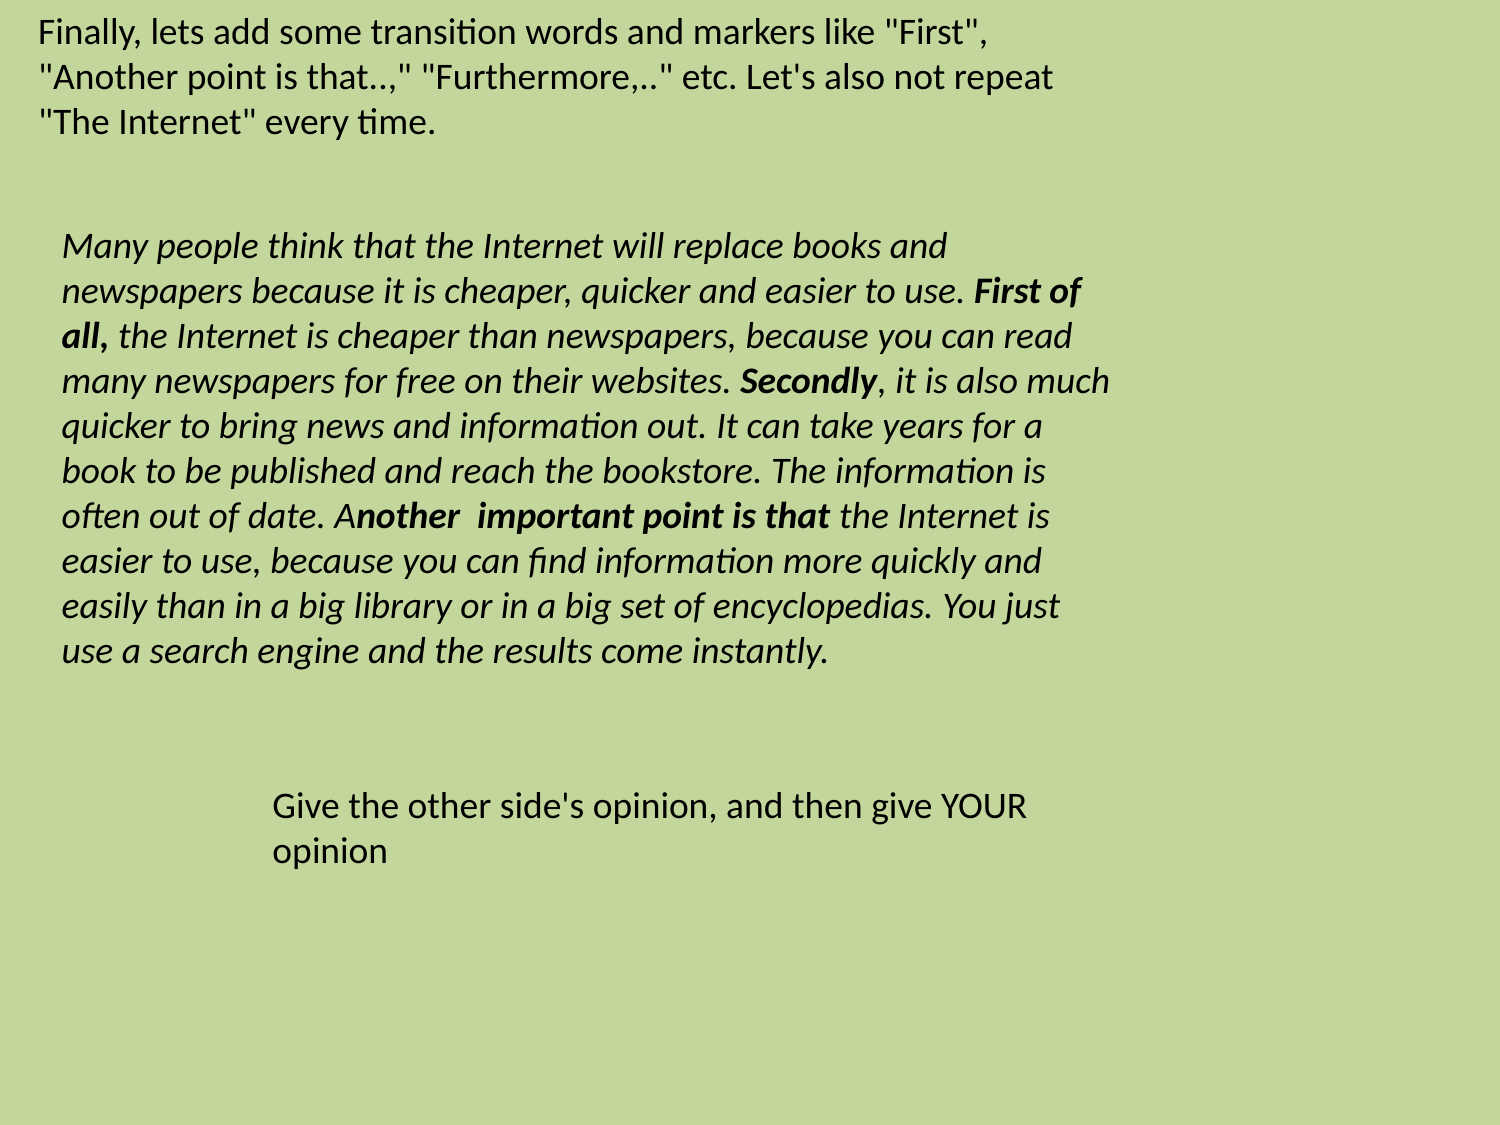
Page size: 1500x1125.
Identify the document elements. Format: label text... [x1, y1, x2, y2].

text_box Finally, lets add some transition words and markers like "First", "Another point is that..," "Furthermore,.." etc. Let's also not repeat "The Internet" every time. [23, 0, 1125, 150]
text_box Give the other side's opinion, and then give YOUR opinion [257, 773, 1125, 879]
text_box Many people think that the Internet will replace books and newspapers because it is cheaper, quicker and easier to use. First of all, the Internet is cheaper than newspapers, because you can read many newspapers for free on their websites. Secondly, it is also much quicker to bring news and information out. It can take years for a book to be published and reach the bookstore. The information is often out of date. Another important point is that the Internet is easier to use, because you can find information more quickly and easily than in a big library or in a big set of encyclopedias. You just use a search engine and the results come instantly. [46, 214, 1125, 679]
